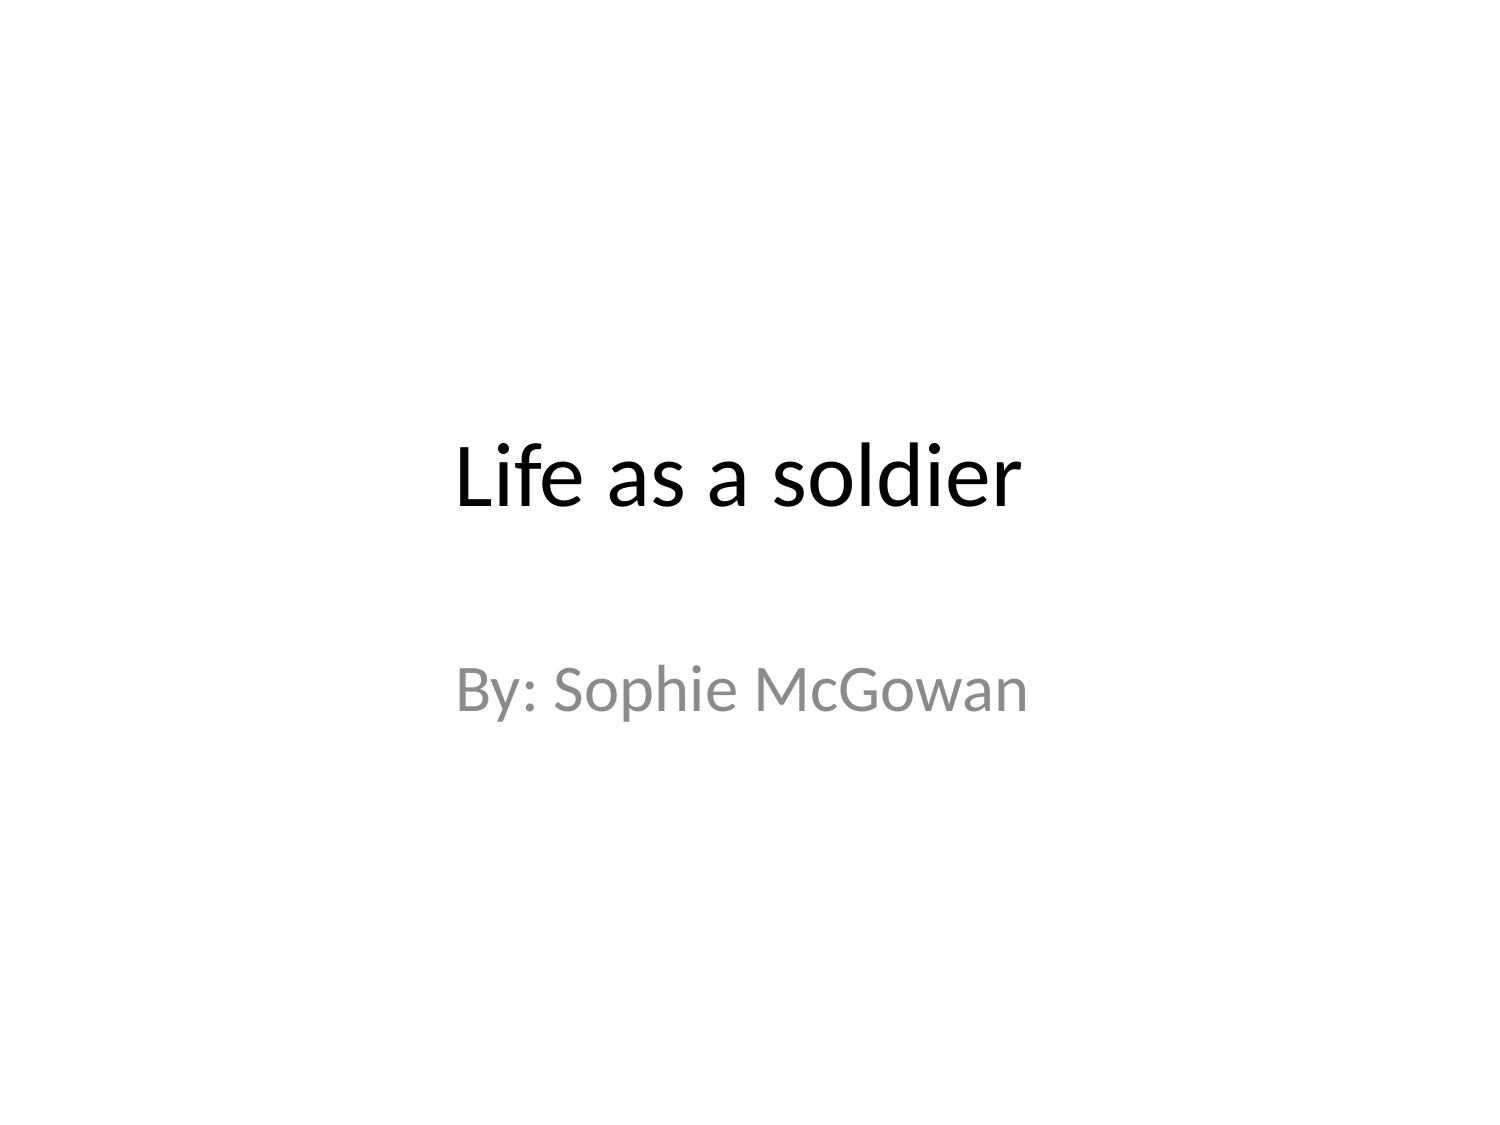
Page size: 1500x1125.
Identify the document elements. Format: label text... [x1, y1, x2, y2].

subtitle By: Sophie McGowan [225, 637, 1275, 925]
title Life as a soldier [112, 349, 1388, 591]
